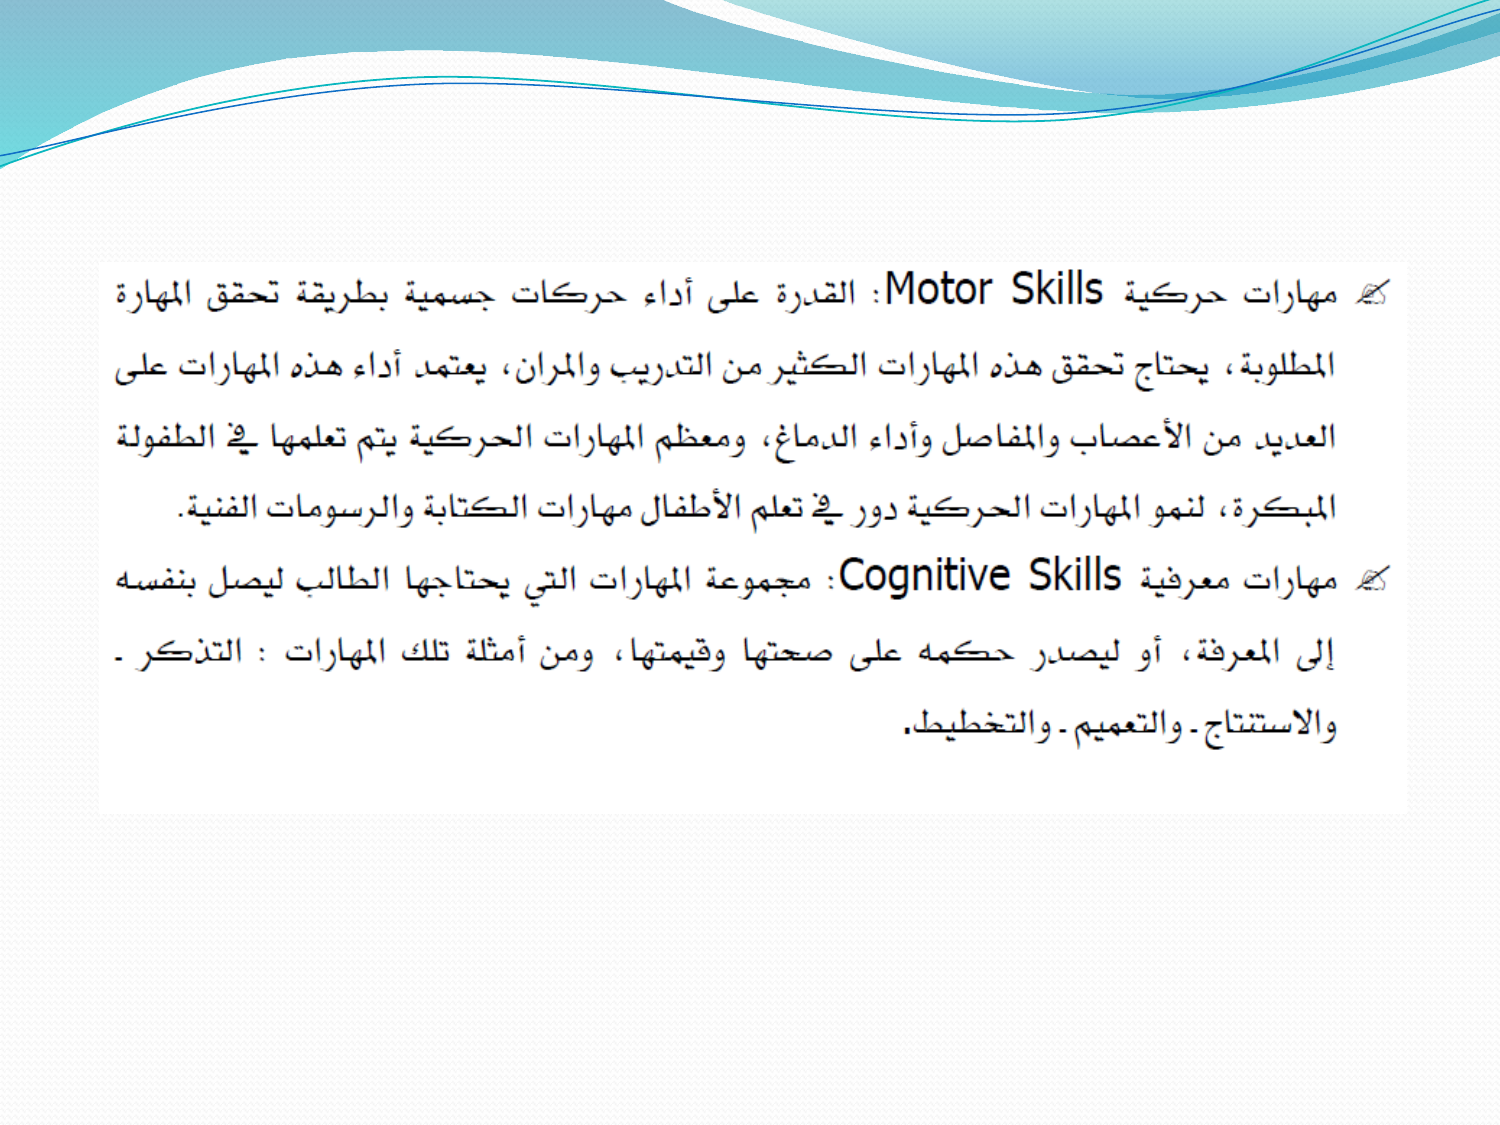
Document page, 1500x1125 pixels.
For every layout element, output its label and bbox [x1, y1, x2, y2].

picture [99, 262, 1408, 815]
